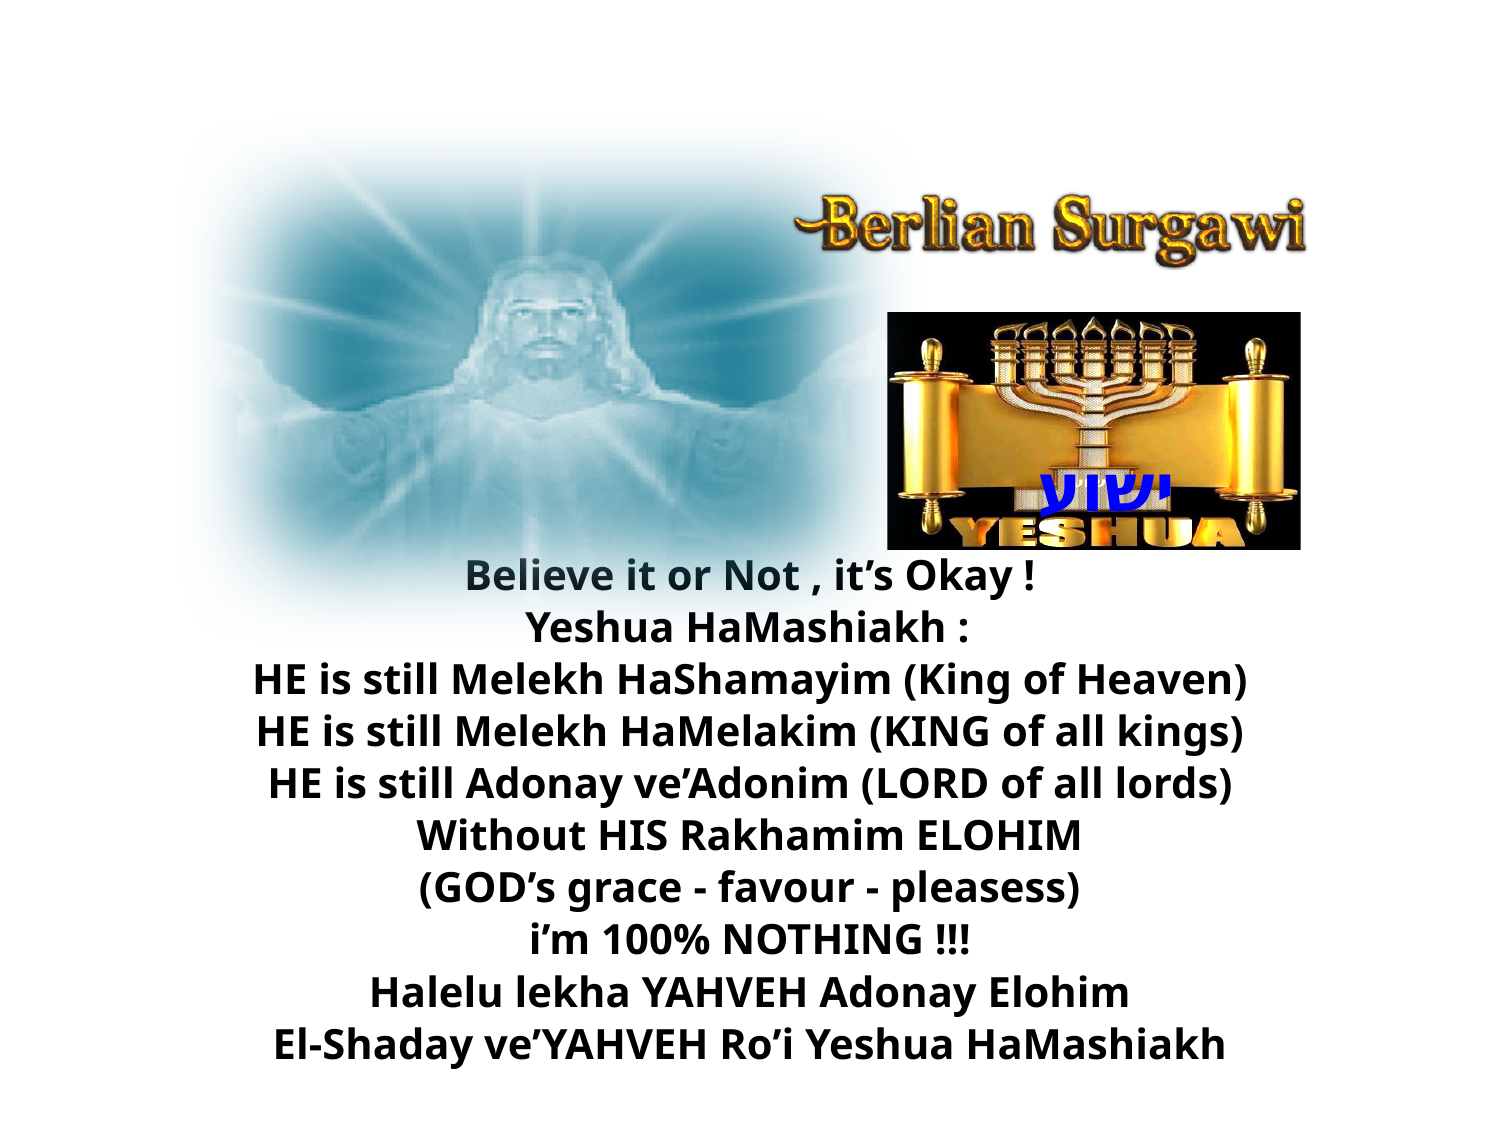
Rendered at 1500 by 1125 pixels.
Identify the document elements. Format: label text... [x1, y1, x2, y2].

picture [174, 112, 1313, 651]
title Believe it or Not , it’s Okay ! Yeshua HaMashiakh : HE is still Melekh HaShamayim (King of Heaven) HE is still Melekh HaMelakim (KING of all kings) HE is still Adonay ve’Adonim (LORD of all lords) Without HIS Rakhamim ELOHIM (GOD’s grace - favour - pleasess) i’m 100% NOTHING !!! Halelu lekha YAHVEH Adonay Elohim El-Shaday ve’YAHVEH Ro’i Yeshua HaMashiakh [112, 712, 1388, 954]
